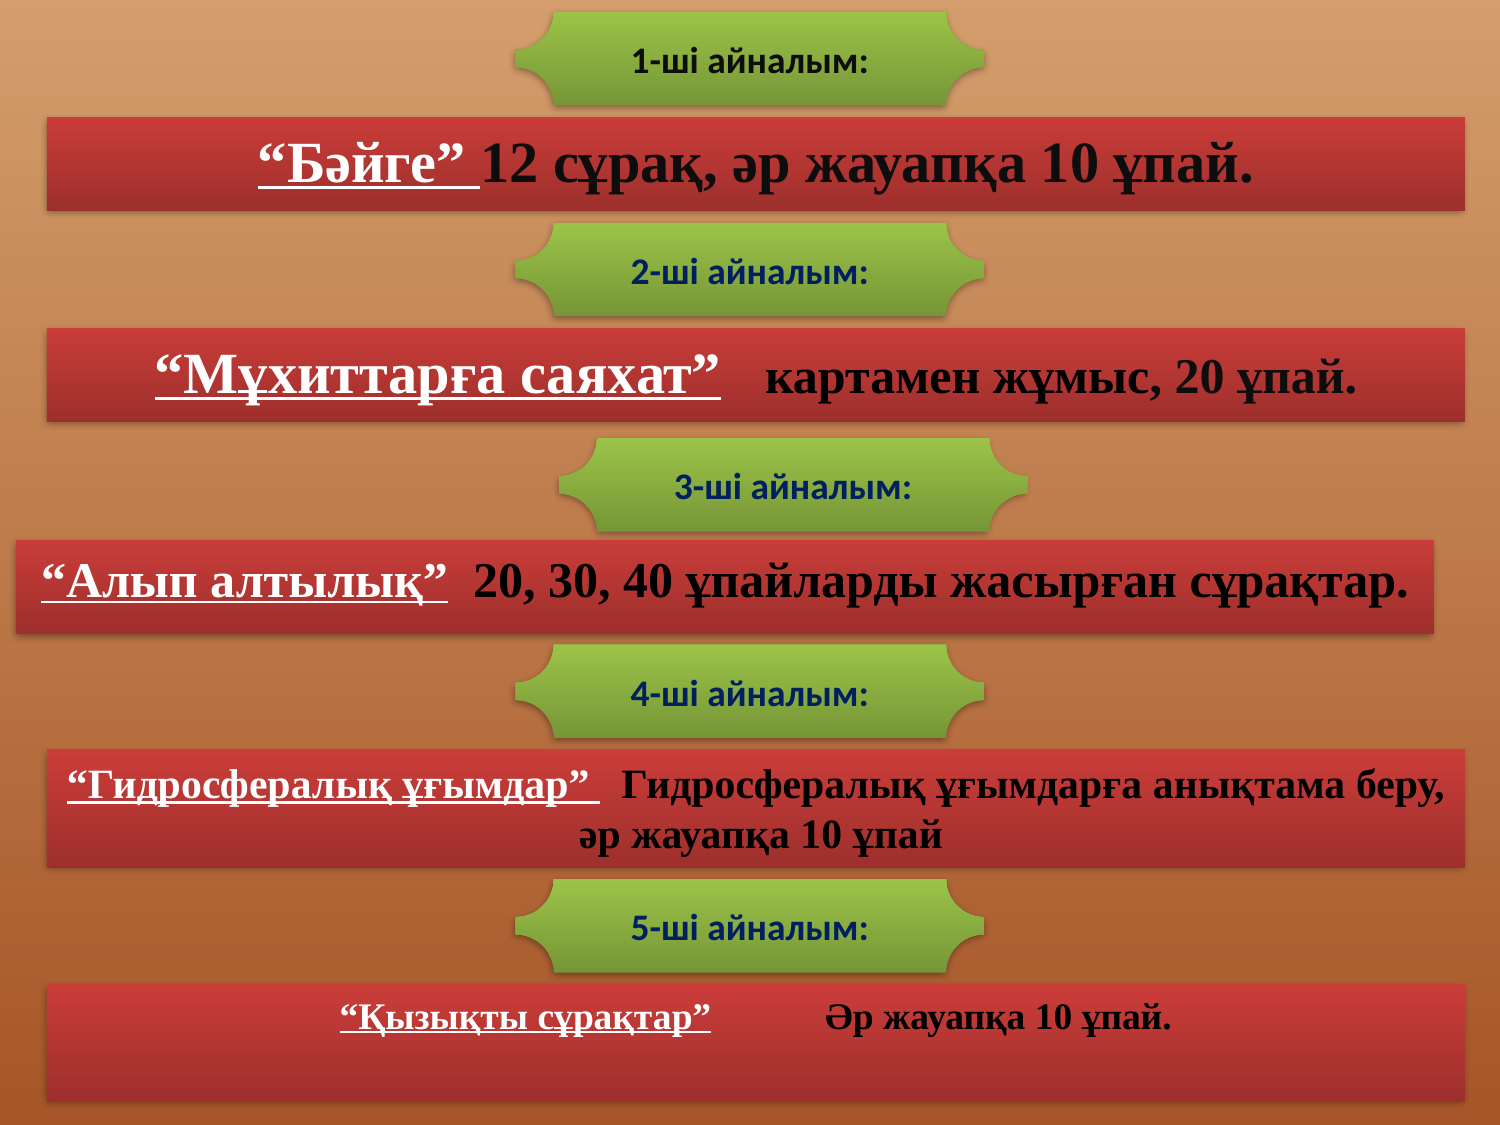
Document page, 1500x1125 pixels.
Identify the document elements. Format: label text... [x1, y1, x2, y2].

text_box 2-ші айналым: [515, 222, 985, 317]
text_box 1-ші айналым: [515, 11, 985, 106]
text_box 5-ші айналым: [515, 878, 985, 973]
text_box “Қызықты сұрақтар” Әр жауапқа 10 ұпай. [46, 984, 1465, 1102]
text_box 4-ші айналым: [515, 644, 985, 739]
text_box “Гидросфералық ұғымдар” Гидросфералық ұғымдарға анықтама беру, әр жауапқа 10 ұпай [46, 749, 1465, 868]
text_box “Мұхиттарға саяхат” картамен жұмыс, 20 ұпай. [46, 328, 1465, 422]
subtitle “Бәйге” 12 сұрақ, әр жауапқа 10 ұпай. [46, 116, 1466, 212]
text_box 3-ші айналым: [558, 437, 1028, 532]
text_box “Алып алтылық” 20, 30, 40 ұпайларды жасырған сұрақтар. [15, 540, 1434, 634]
